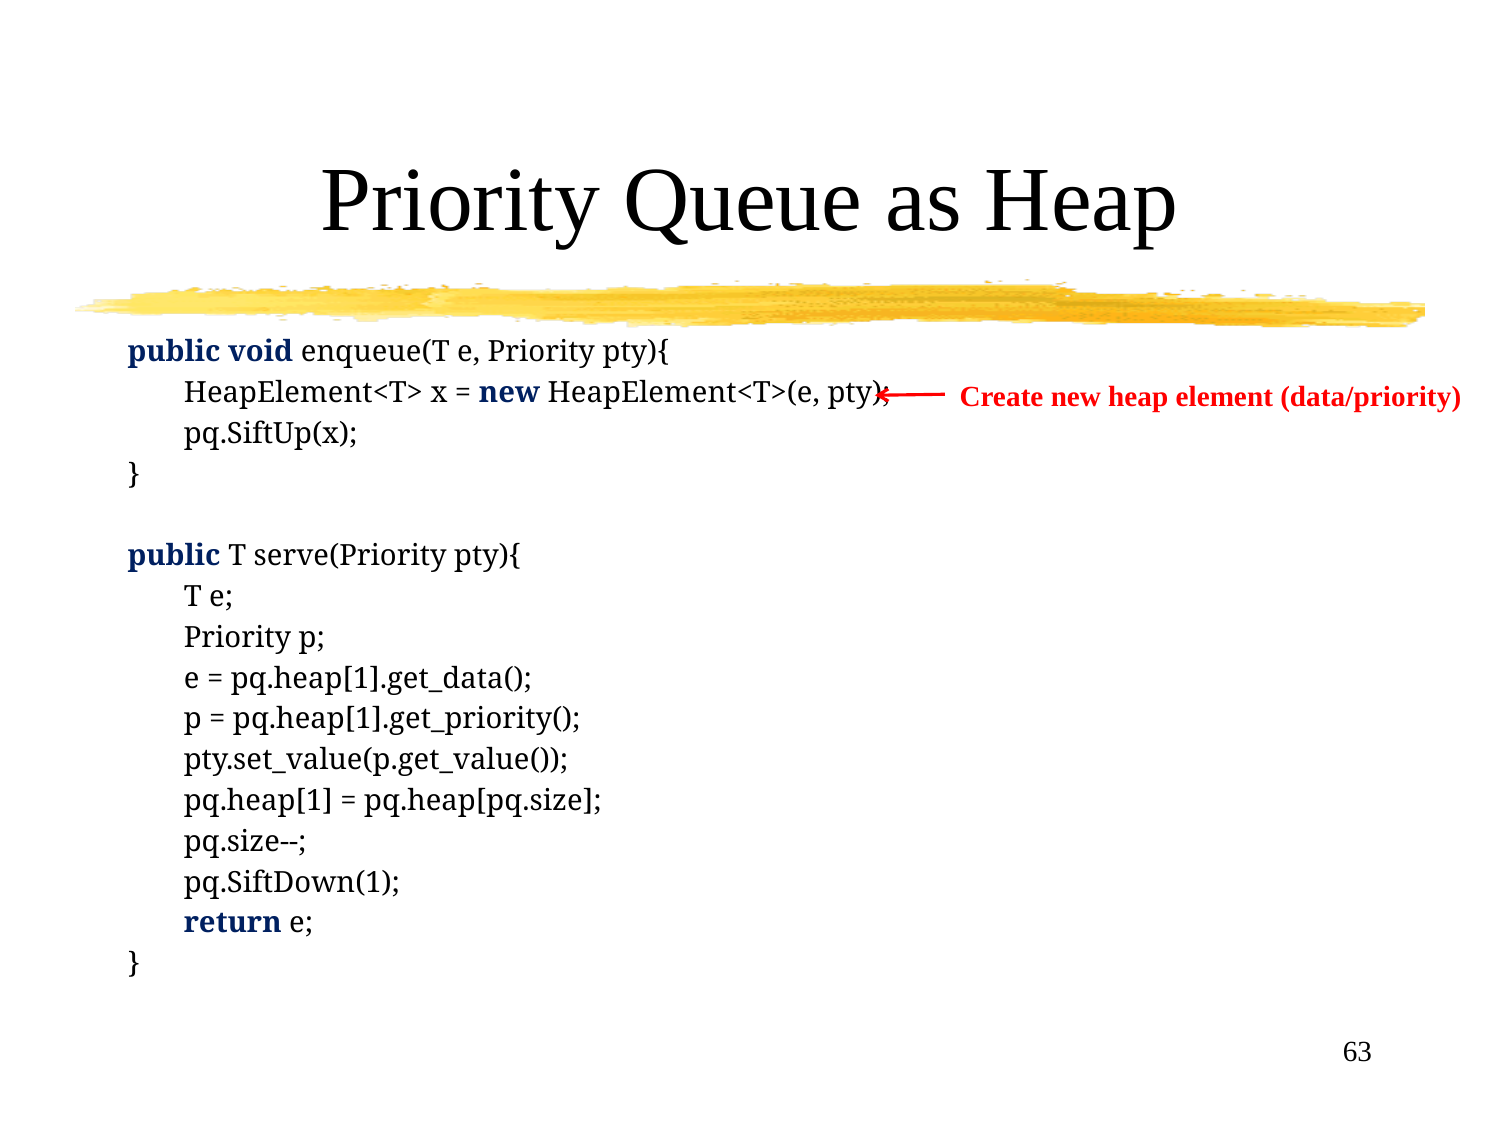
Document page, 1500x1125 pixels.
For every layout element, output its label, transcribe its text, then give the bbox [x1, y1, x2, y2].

slide_number 63 [1074, 1024, 1388, 1101]
text_box Create new heap element (data/priority) [944, 369, 1477, 420]
picture [75, 274, 1425, 338]
list public void enqueue(T e, Priority pty){ HeapElement<T> x = new HeapElement<T>(e, pty); pq.SiftUp(x); } public T serve(Priority pty){ T e; Priority p; e = pq.heap[1].get_data(); p = pq.heap[1].get_priority(); pty.set_value(p.get_value()); pq.heap[1] = pq.heap[pq.size]; pq.size--; pq.SiftDown(1); return e; } [112, 324, 1388, 1001]
title Priority Queue as Heap [112, 99, 1388, 288]
